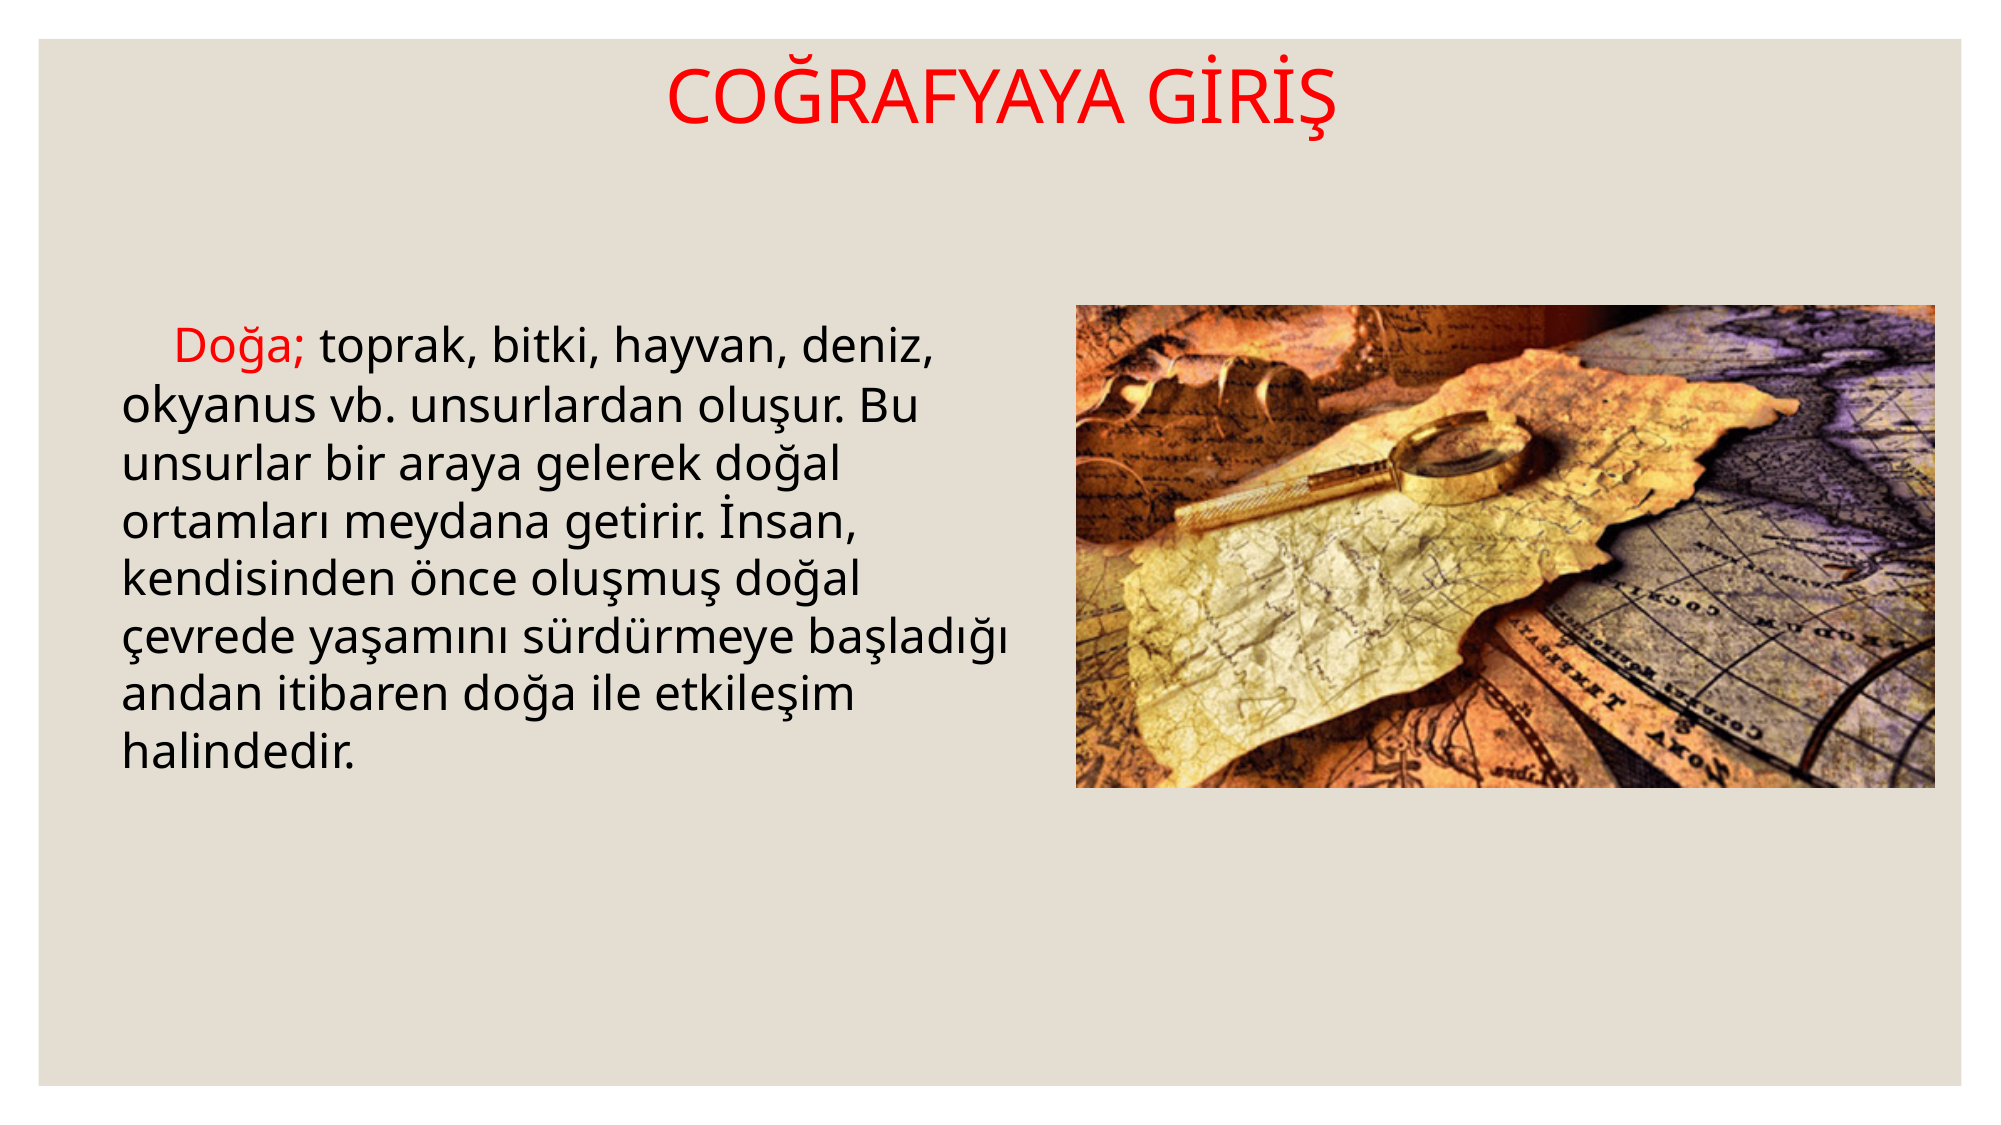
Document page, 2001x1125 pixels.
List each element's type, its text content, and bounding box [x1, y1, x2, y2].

text_box COĞRAFYAYA GİRİŞ [43, 40, 1962, 146]
text_box Doğa; toprak, bitki, hayvan, deniz, okyanus vb. unsurlardan oluşur. Bu unsurlar bir araya gelerek doğal ortamları meydana getirir. İnsan, kendisinden önce oluşmuş doğal çevrede yaşamını sürdürmeye başladığı andan itibaren doğa ile etkileşim halindedir. [106, 305, 1044, 786]
picture [1076, 305, 1935, 788]
